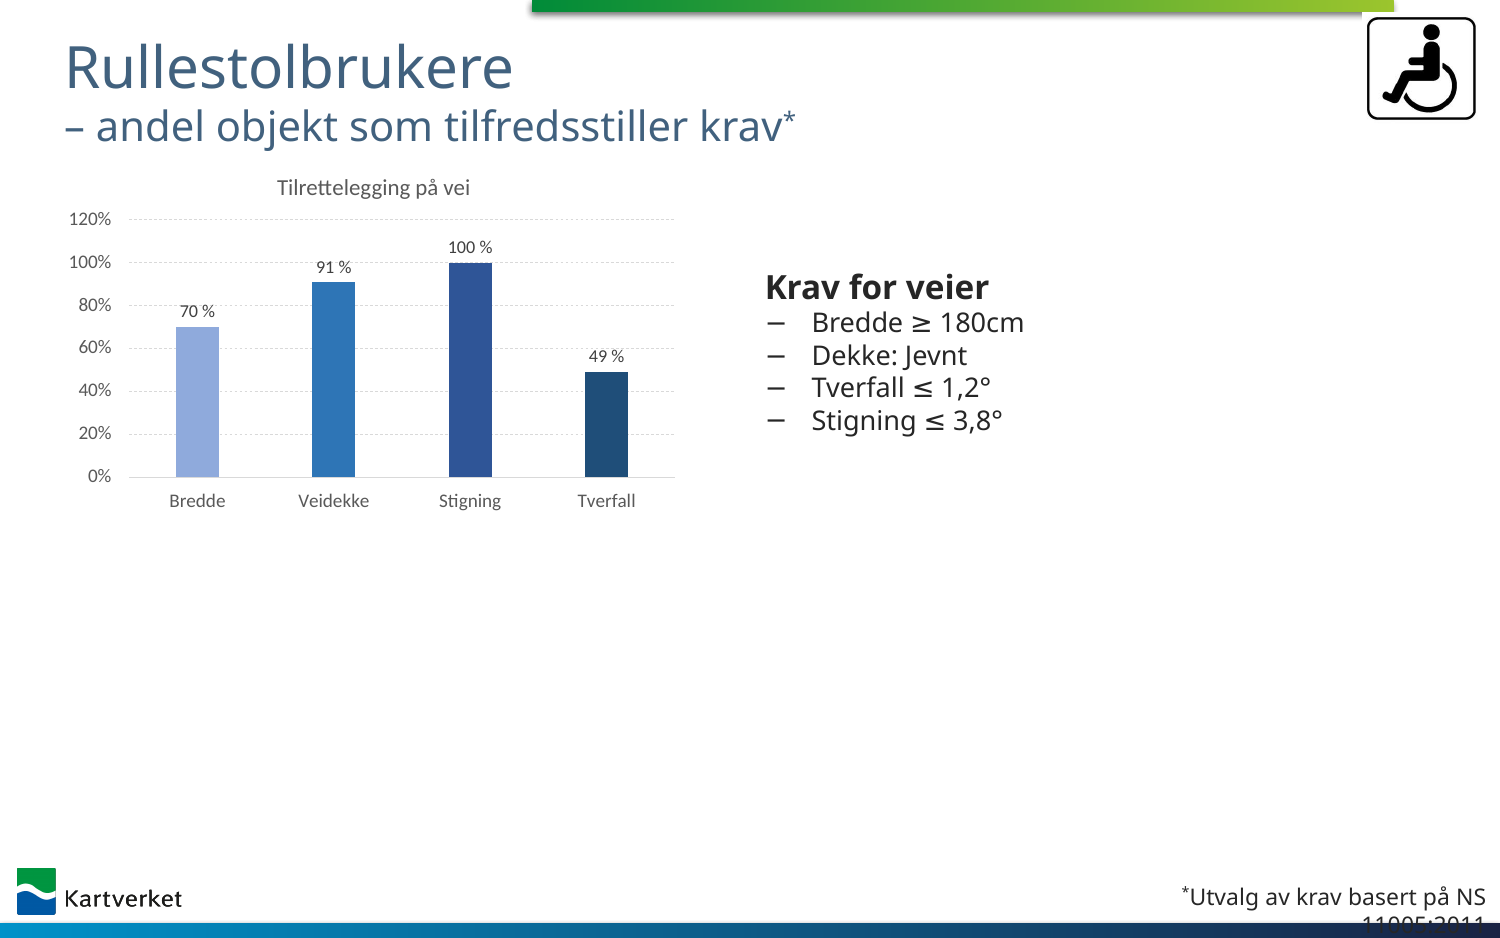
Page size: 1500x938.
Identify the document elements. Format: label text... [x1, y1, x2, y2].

text_box Rullestolbrukere – andel objekt som tilfredsstiller krav* [49, 25, 1431, 158]
text_box *Utvalg av krav basert på NS 11005:2011 [1068, 873, 1500, 938]
text_box Krav for veier Bredde ≥ 180cm Dekke: Jevnt Tverfall ≤ 1,2° Stigning ≤ 3,8° [750, 258, 1234, 444]
picture [62, 166, 686, 519]
picture [1362, 12, 1481, 126]
